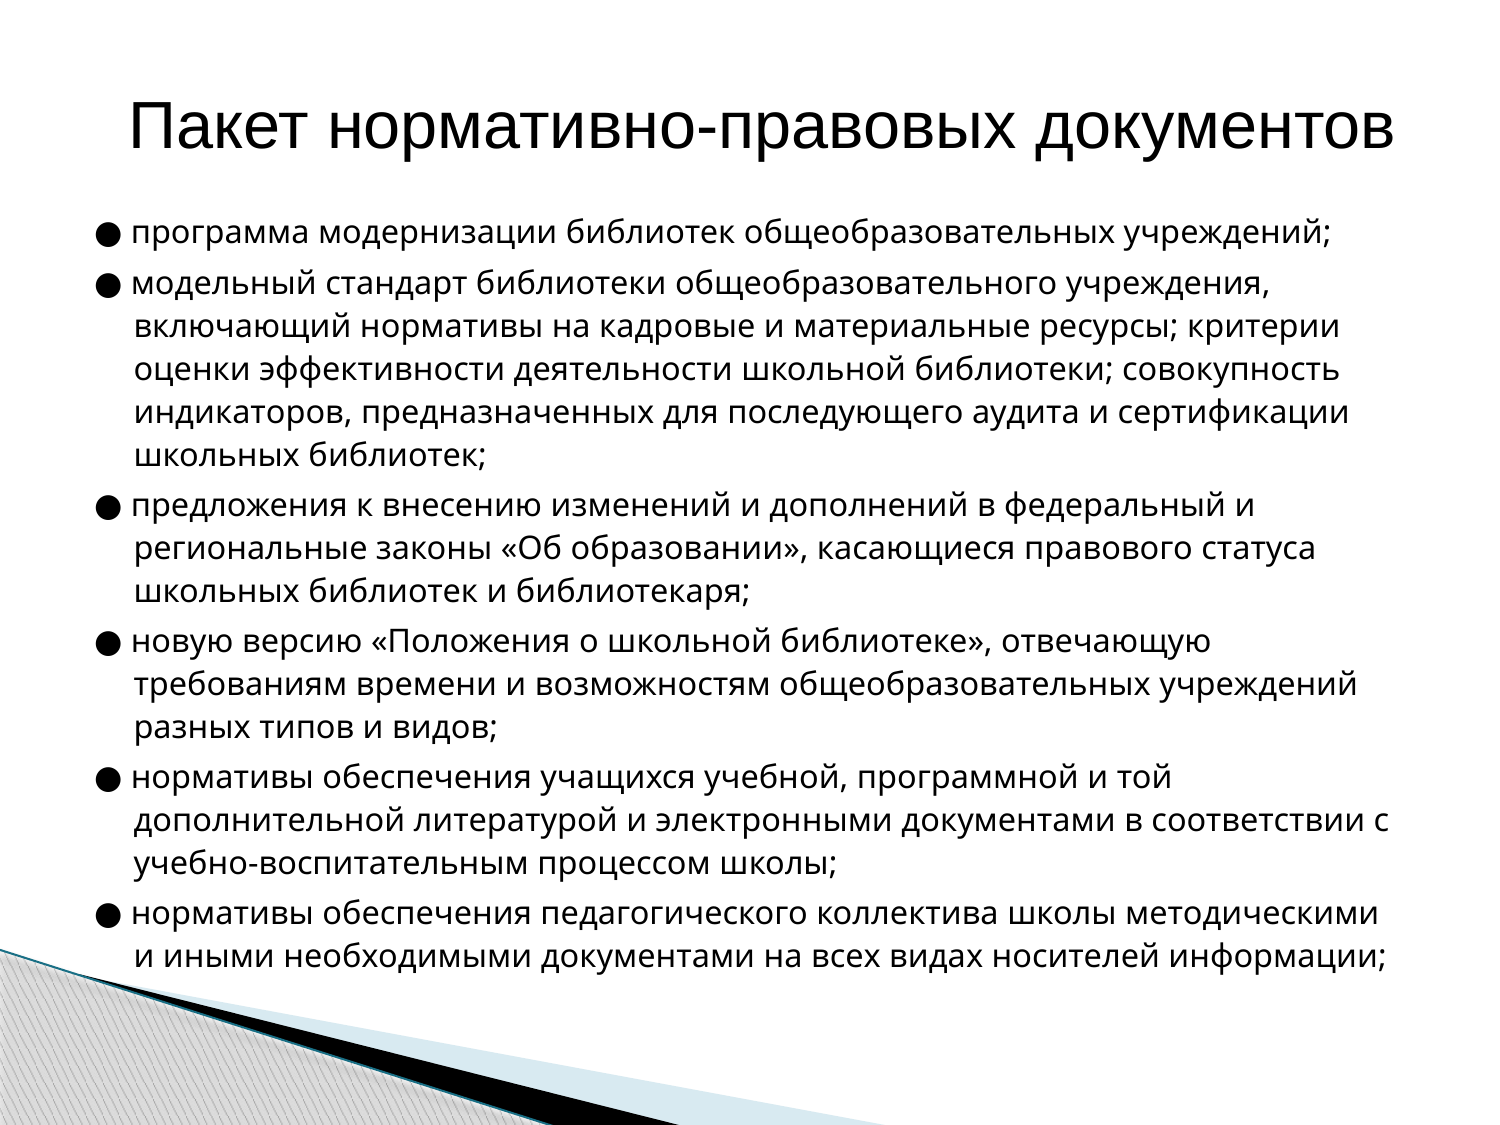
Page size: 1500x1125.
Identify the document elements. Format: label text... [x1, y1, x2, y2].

text_box Пакет нормативно-правовых документов [113, 74, 1413, 170]
list ● программа модернизации библиотек общеобразовательных учреждений; ● модельный стандарт библиотеки общеобразовательного учреждения, включающий нормативы на кадровые и материальные ресурсы; критерии оценки эффективности деятельности школьной библиотеки; совокупность индикаторов, предназначенных для последующего аудита и сертификации школьных библиотек; ● предложения к внесению изменений и дополнений в федеральный и региональные законы «Об образовании», касающиеся правового статуса школьных библиотек и библиотекаря; ● новую версию «Положения о школьной библиотеке», отвечающую требованиям времени и возможностям общеобразовательных учреждений разных типов и видов; ● нормативы обеспечения учащихся учебной, программной и той дополнительной литературой и электронными документами в соответствии с учебно-воспитательным процессом школы; ● нормативы обеспечения педагогического коллектива школы методическими и иными необходимыми документами на всех видах носителей информации; [62, 200, 1413, 1013]
